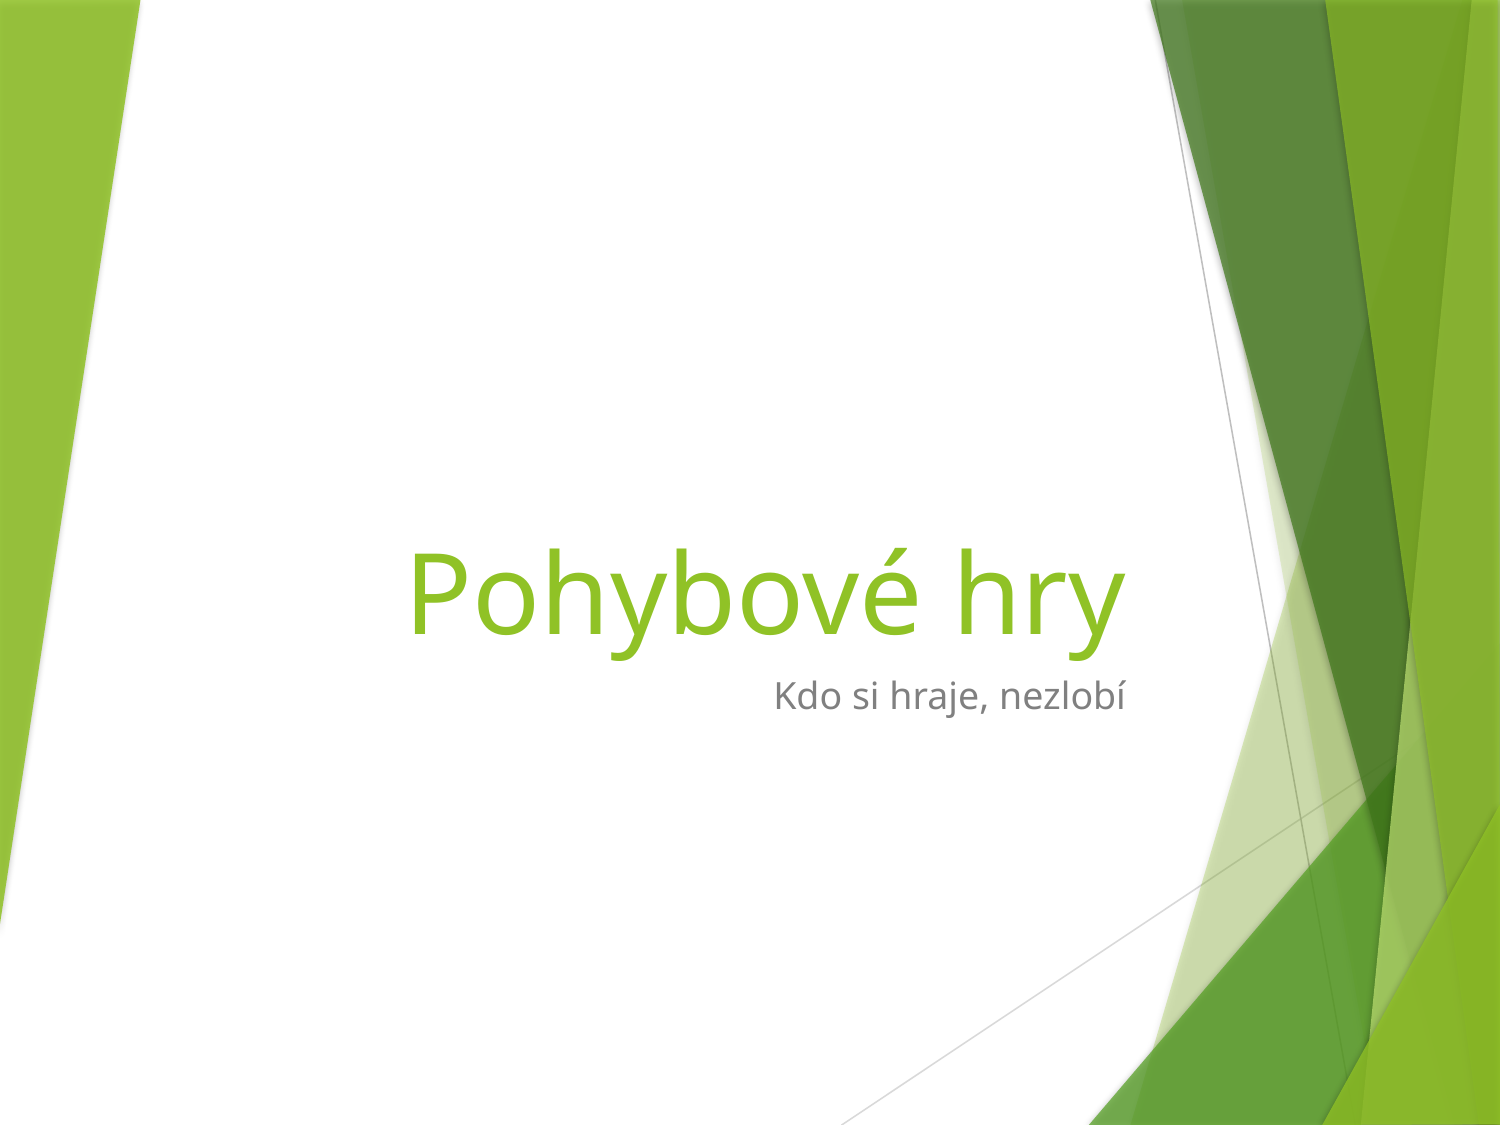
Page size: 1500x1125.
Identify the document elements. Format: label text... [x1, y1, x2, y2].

title Pohybové hry [185, 394, 1142, 664]
subtitle Kdo si hraje, nezlobí [185, 664, 1142, 845]
